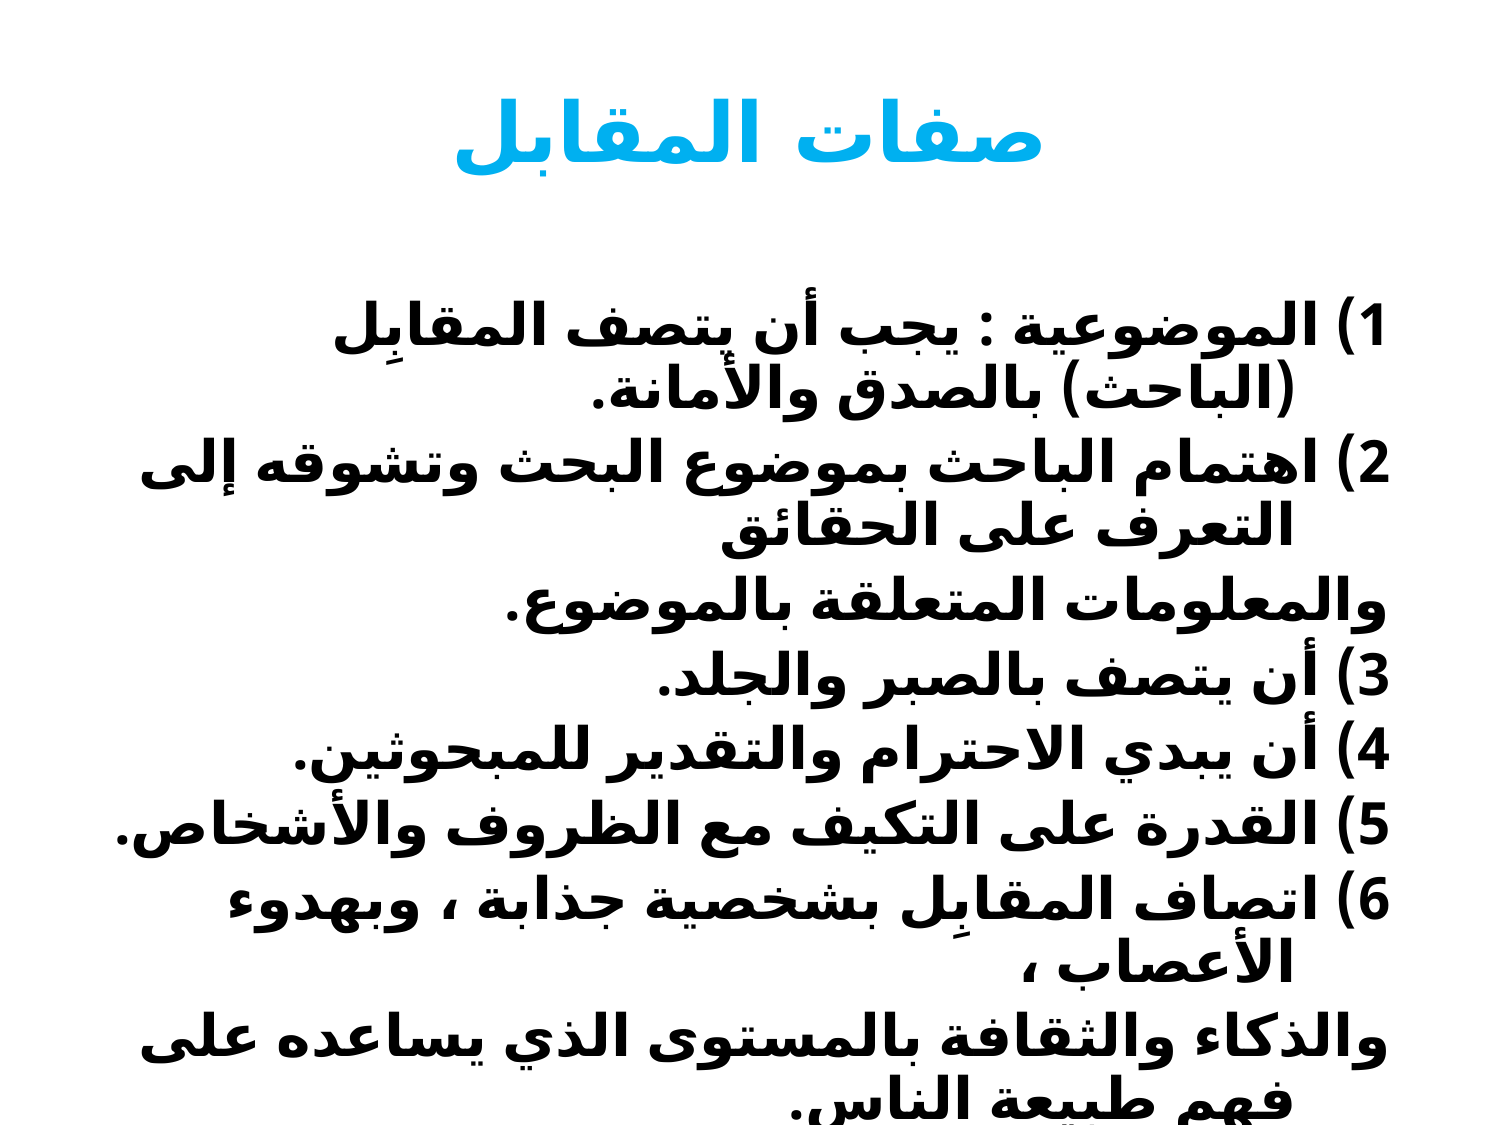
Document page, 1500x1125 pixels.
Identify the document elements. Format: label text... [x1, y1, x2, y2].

list 1) الموضوعية : يجب أن يتصف المقابِل (الباحث) بالصدق والأمانة. 2) اهتمام الباحث بموضوع البحث وتشوقه إلى التعرف على الحقائق والمعلومات المتعلقة بالموضوع. 3) أن يتصف بالصبر والجلد. 4) أن يبدي الاحترام والتقدير للمبحوثين. 5) القدرة على التكيف مع الظروف والأشخاص. 6) اتصاف المقابِل بشخصية جذابة ، وبهدوء الأعصاب ، والذكاء والثقافة بالمستوى الذي يساعده على فهم طبيعة الناس. [76, 287, 1406, 988]
title صفات المقابل [94, 50, 1407, 209]
